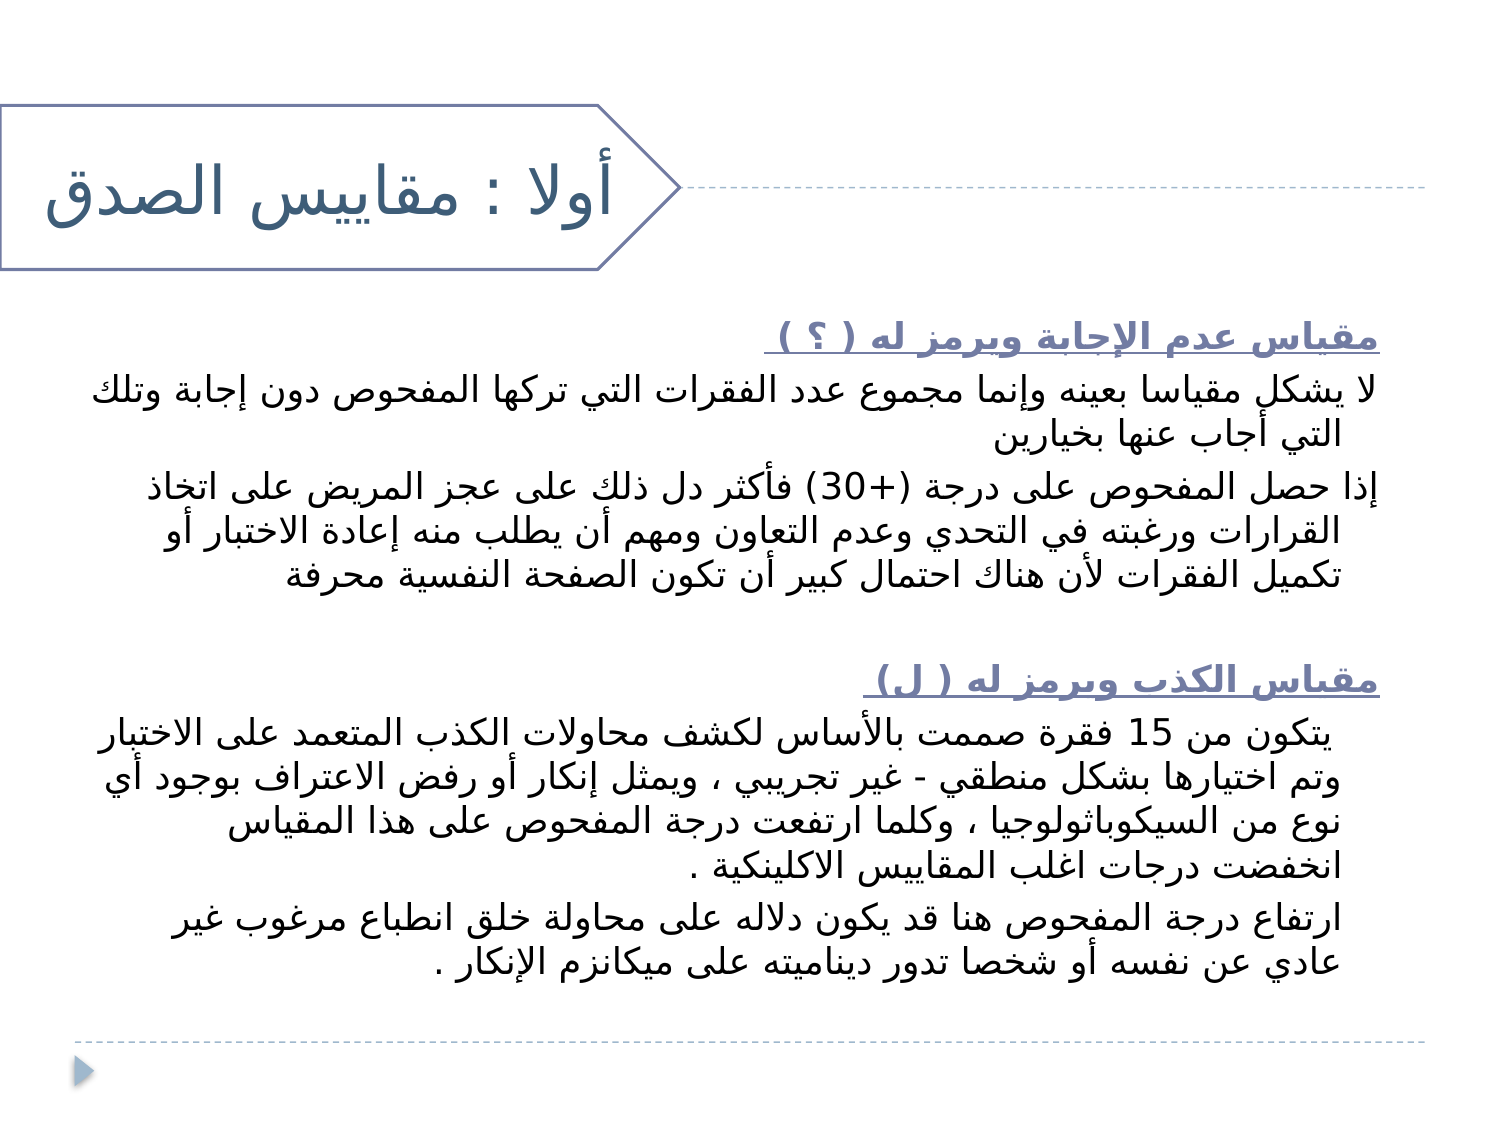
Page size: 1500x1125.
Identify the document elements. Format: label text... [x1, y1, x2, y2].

text_box أولا : مقاييس الصدق [0, 103, 681, 272]
list مقياس عدم الإجابة ويرمز له ( ؟ ) لا يشكل مقياسا بعينه وإنما مجموع عدد الفقرات التي تركها المفحوص دون إجابة وتلك التي أجاب عنها بخيارين إذا حصل المفحوص على درجة (+30) فأكثر دل ذلك على عجز المريض على اتخاذ القرارات ورغبته في التحدي وعدم التعاون ومهم أن يطلب منه إعادة الاختبار أو تكميل الفقرات لأن هناك احتمال كبير أن تكون الصفحة النفسية محرفة مقياس الكذب ويرمز له ( ل) يتكون من 15 فقرة صممت بالأساس لكشف محاولات الكذب المتعمد على الاختبار وتم اختيارها بشكل منطقي - غير تجريبي ، ويمثل إنكار أو رفض الاعتراف بوجود أي نوع من السيكوباثولوجيا ، وكلما ارتفعت درجة المفحوص على هذا المقياس انخفضت درجات اغلب المقاييس الاكلينكية . ارتفاع درجة المفحوص هنا قد يكون دلاله على محاولة خلق انطباع مرغوب غير عادي عن نفسه أو شخصا تدور ديناميته على ميكانزم الإنكار . [75, 200, 1395, 1010]
